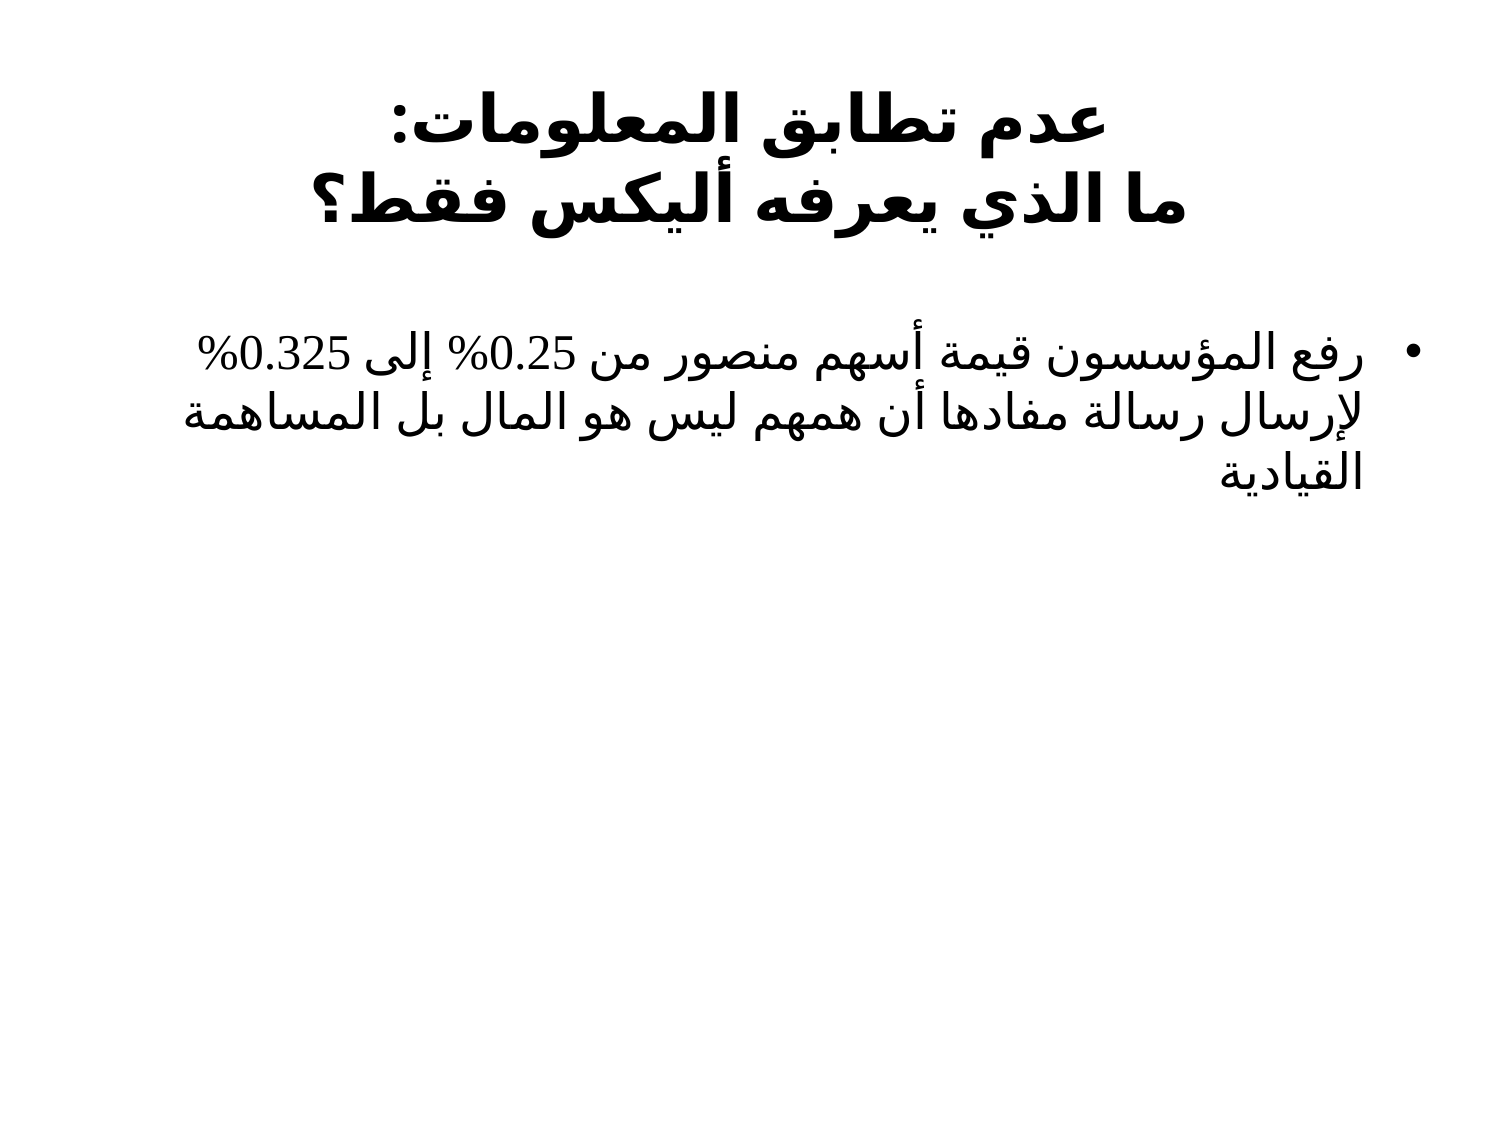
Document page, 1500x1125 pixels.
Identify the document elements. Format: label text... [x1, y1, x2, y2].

list رفع المؤسسون قيمة أسهم منصور من 0.25% إلى 0.325% لإرسال رسالة مفادها أن همهم ليس هو المال بل المساهمة القيادية [62, 312, 1438, 1100]
title عدم تطابق المعلومات: ما الذي يعرفه أليكس فقط؟ [75, 62, 1425, 250]
